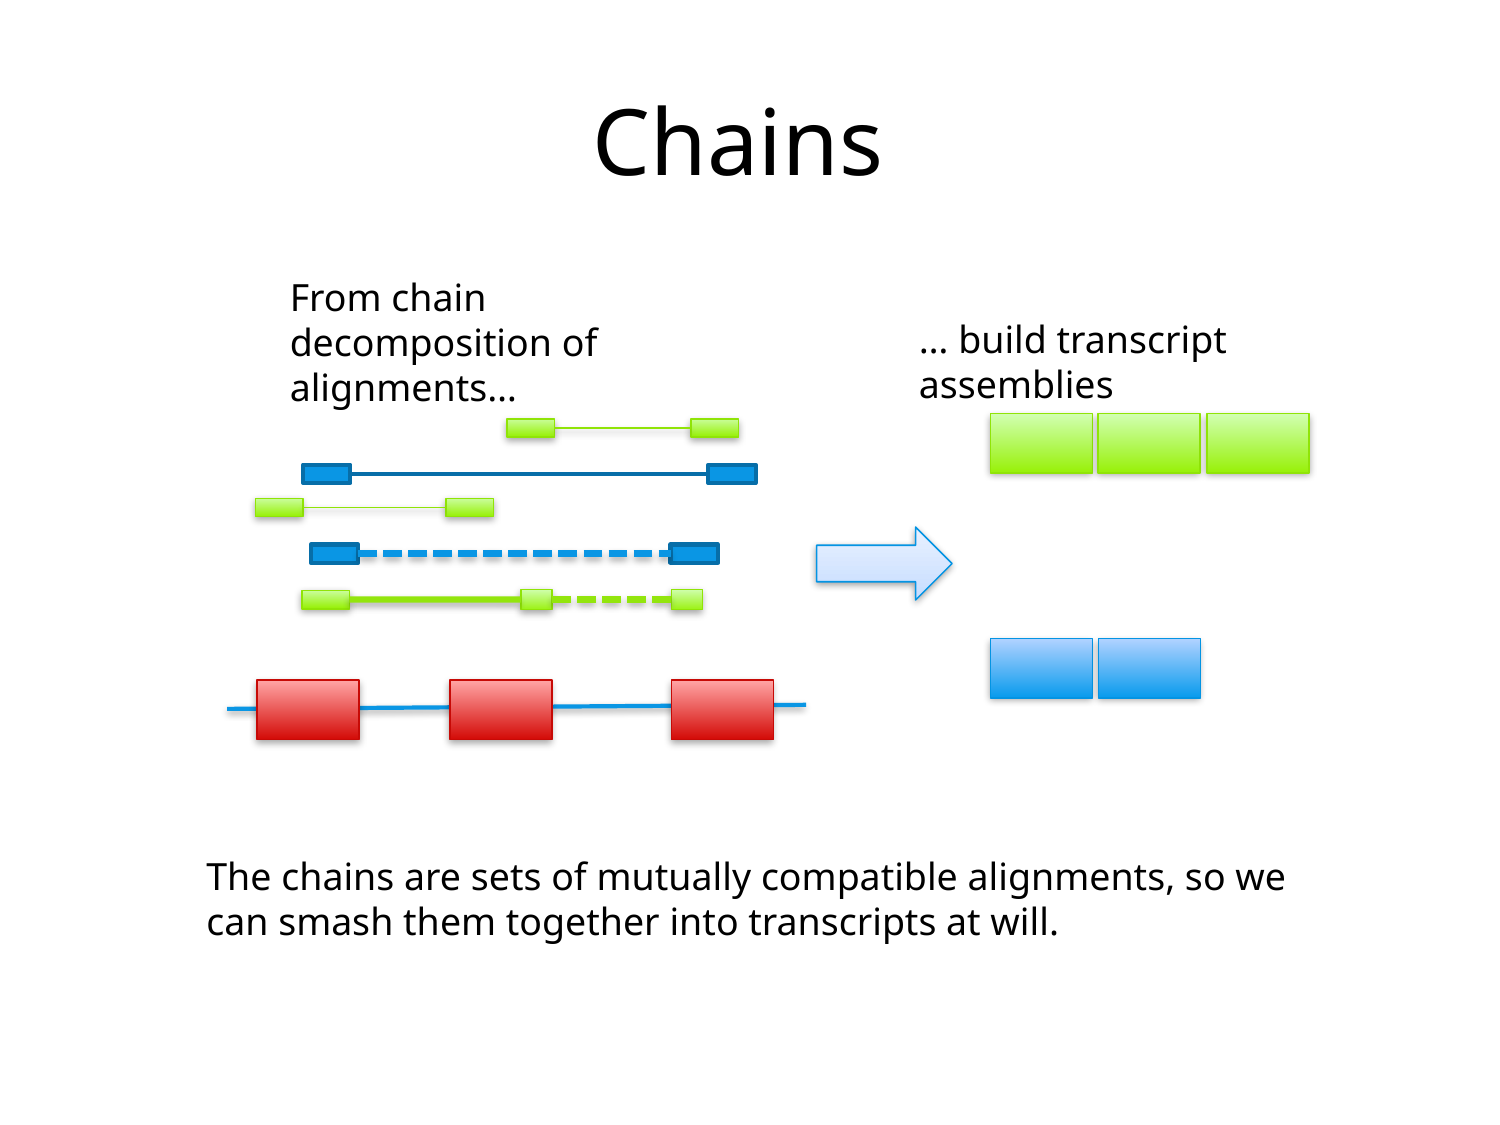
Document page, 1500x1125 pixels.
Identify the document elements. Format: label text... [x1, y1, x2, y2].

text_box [226, 413, 1309, 740]
title Chains [74, 44, 1426, 233]
text_box … build transcript assemblies [904, 308, 1419, 413]
text_box From chain decomposition of alignments… [275, 266, 750, 412]
text_box The chains are sets of mutually compatible alignments, so we can smash them together into transcripts at will. [191, 845, 1365, 951]
